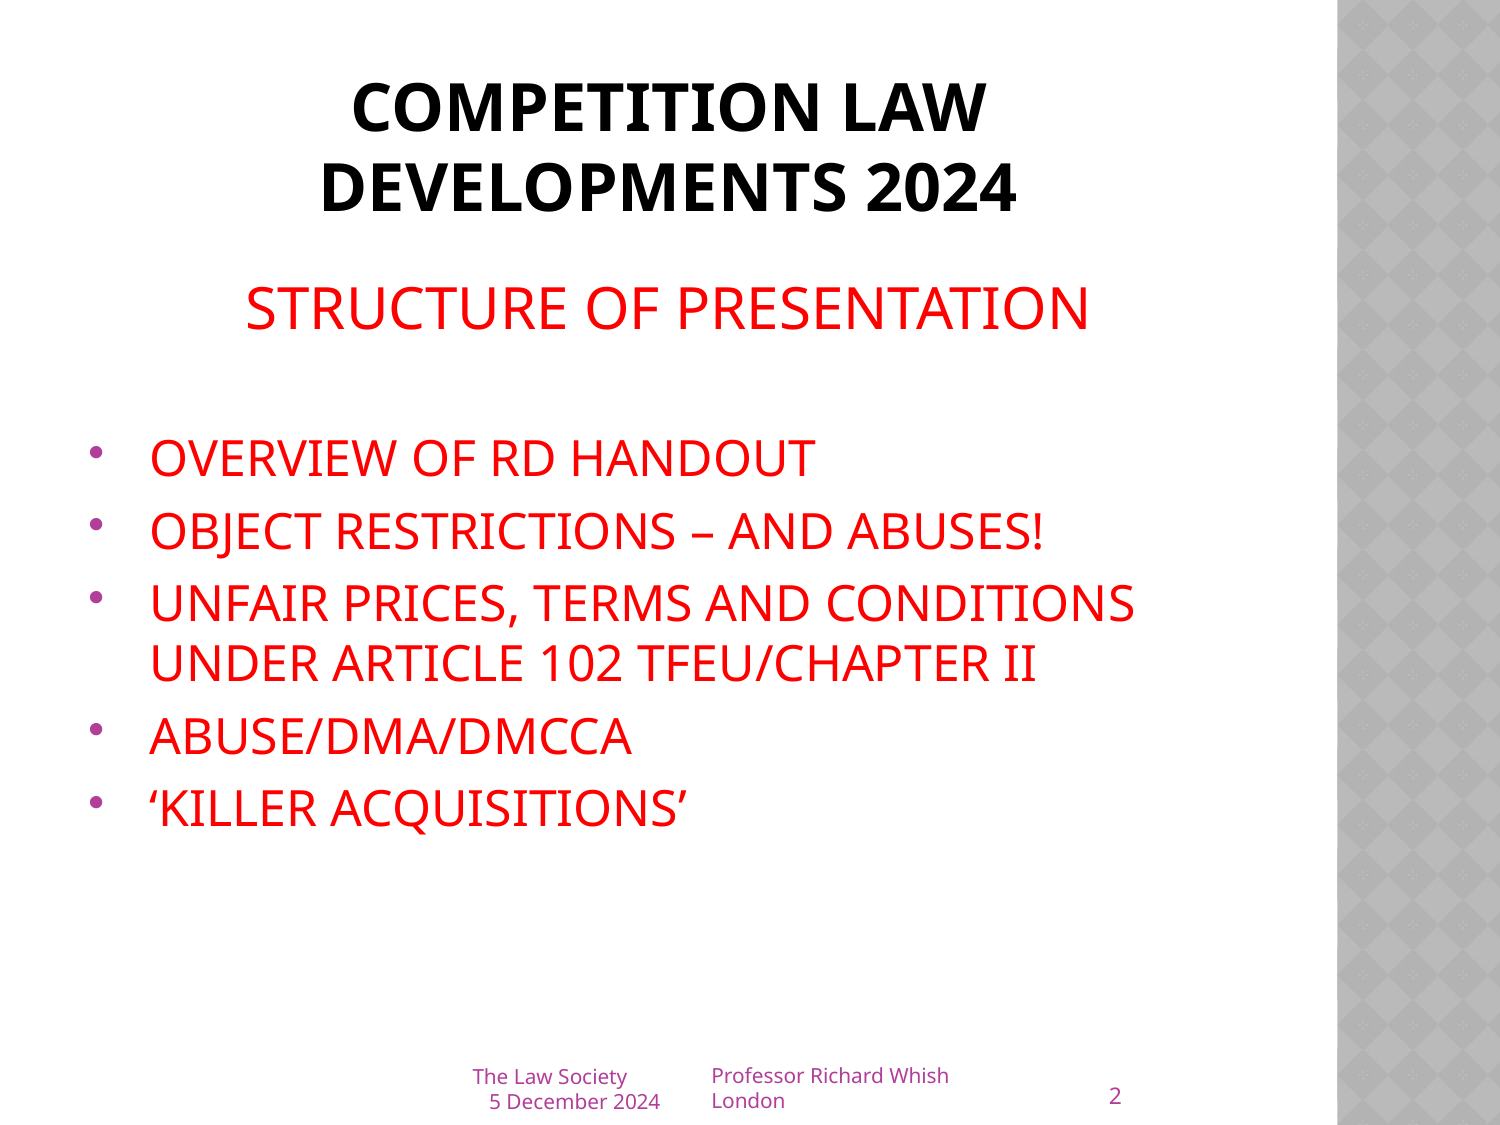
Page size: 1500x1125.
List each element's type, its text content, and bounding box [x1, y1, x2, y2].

footer The Law Society 5 December 2024 [75, 1075, 675, 1114]
title Competition law developments 2024 [75, 54, 1263, 225]
list STRUCTURE OF PRESENTATION OVERVIEW OF RD HANDOUT OBJECT RESTRICTIONS – AND ABUSES! UNFAIR PRICES, TERMS AND CONDITIONS UNDER ARTICLE 102 TFEU/CHAPTER II ABUSE/DMA/DMCCA ‘KILLER ACQUISITIONS’ [75, 264, 1263, 1060]
slide_number 2 [1025, 1075, 1123, 1113]
slide_number Professor Richard Whish London [696, 1075, 1025, 1114]
